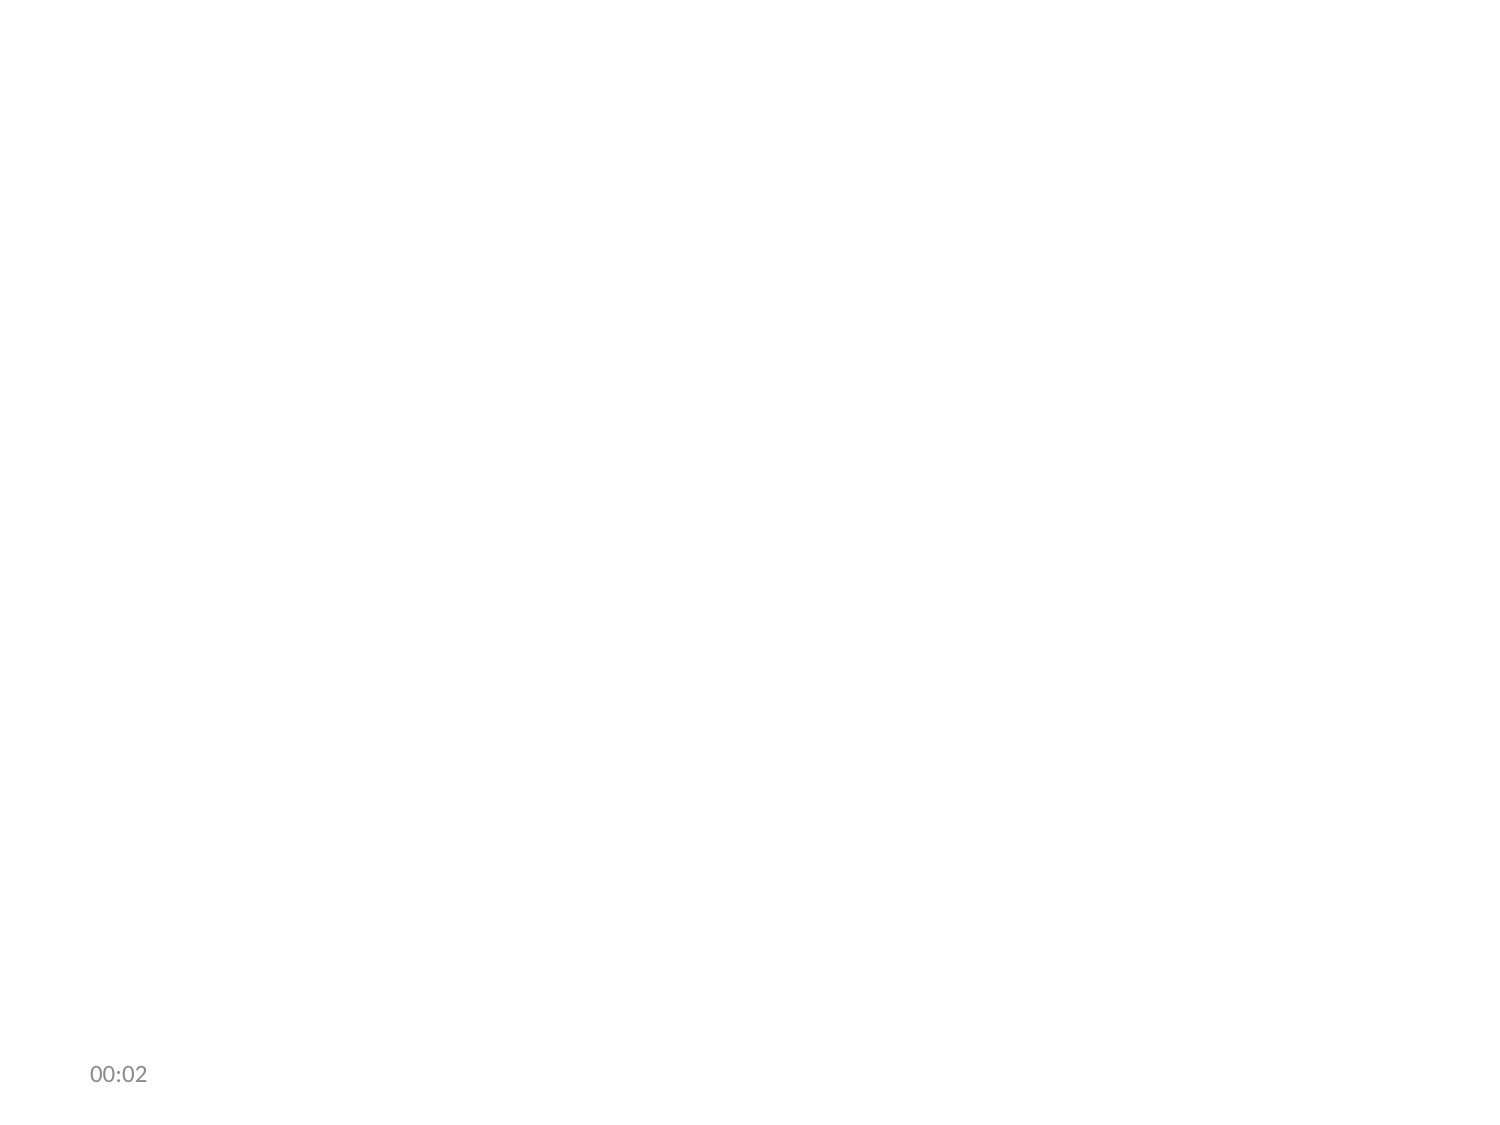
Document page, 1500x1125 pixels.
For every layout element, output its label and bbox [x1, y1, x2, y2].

slide_number [75, 1042, 425, 1103]
